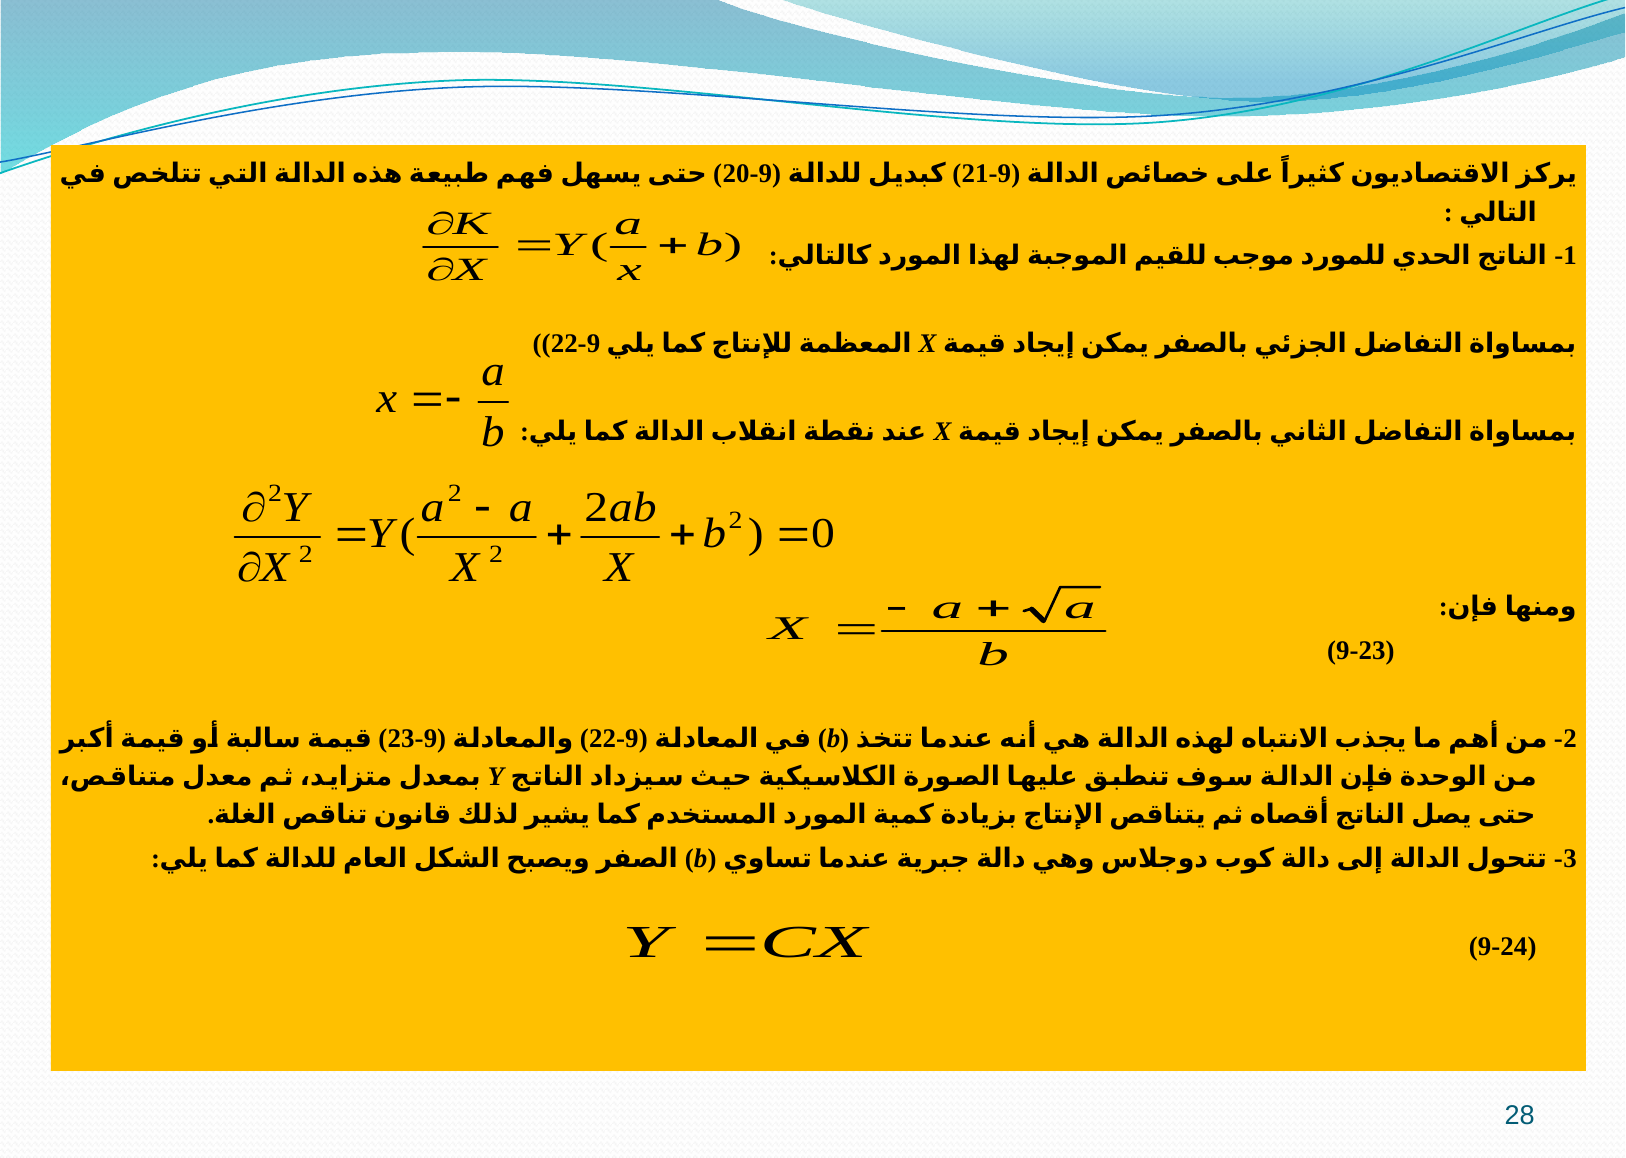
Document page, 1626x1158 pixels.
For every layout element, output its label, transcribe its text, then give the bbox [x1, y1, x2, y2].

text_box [612, 894, 957, 971]
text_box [226, 473, 842, 591]
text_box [413, 203, 755, 288]
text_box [366, 344, 520, 457]
slide_number 28 [1408, 1072, 1544, 1135]
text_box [753, 578, 1118, 673]
list يركز الاقتصاديون كثيراً على خصائص الدالة (9-21) كبديل للدالة (9-20) حتى يسهل فهم طبيعة هذه الدالة التي تتلخص في التالي : 1- الناتج الحدي للمورد موجب للقيم الموجبة لهذا المورد كالتالي: بمساواة التفاضل الجزئي بالصفر يمكن إيجاد قيمة X المعظمة للإنتاج كما يلي 9-22)) بمساواة التفاضل الثاني بالصفر يمكن إيجاد قيمة X عند نقطة انقلاب الدالة كما يلي: ومنها فإن: (9-23) 2- من أهم ما يجذب الانتباه لهذه الدالة هي أنه عندما تتخذ (b) في المعادلة (9-22) والمعادلة (9-23) قيمة سالبة أو قيمة أكبر من الوحدة فإن الدالة سوف تنطبق عليها الصورة الكلاسيكية حيث سيزداد الناتج Y بمعدل متزايد، ثم معدل متناقص، حتى يصل الناتج أقصاه ثم يتناقص الإنتاج بزيادة كمية المورد المستخدم كما يشير لذلك قانون تناقص الغلة. 3- تتحول الدالة إلى دالة كوب دوجلاس وهي دالة جبرية عندما تساوي (b) الصفر ويصبح الشكل العام للدالة كما يلي: (9-24) [50, 145, 1586, 1071]
